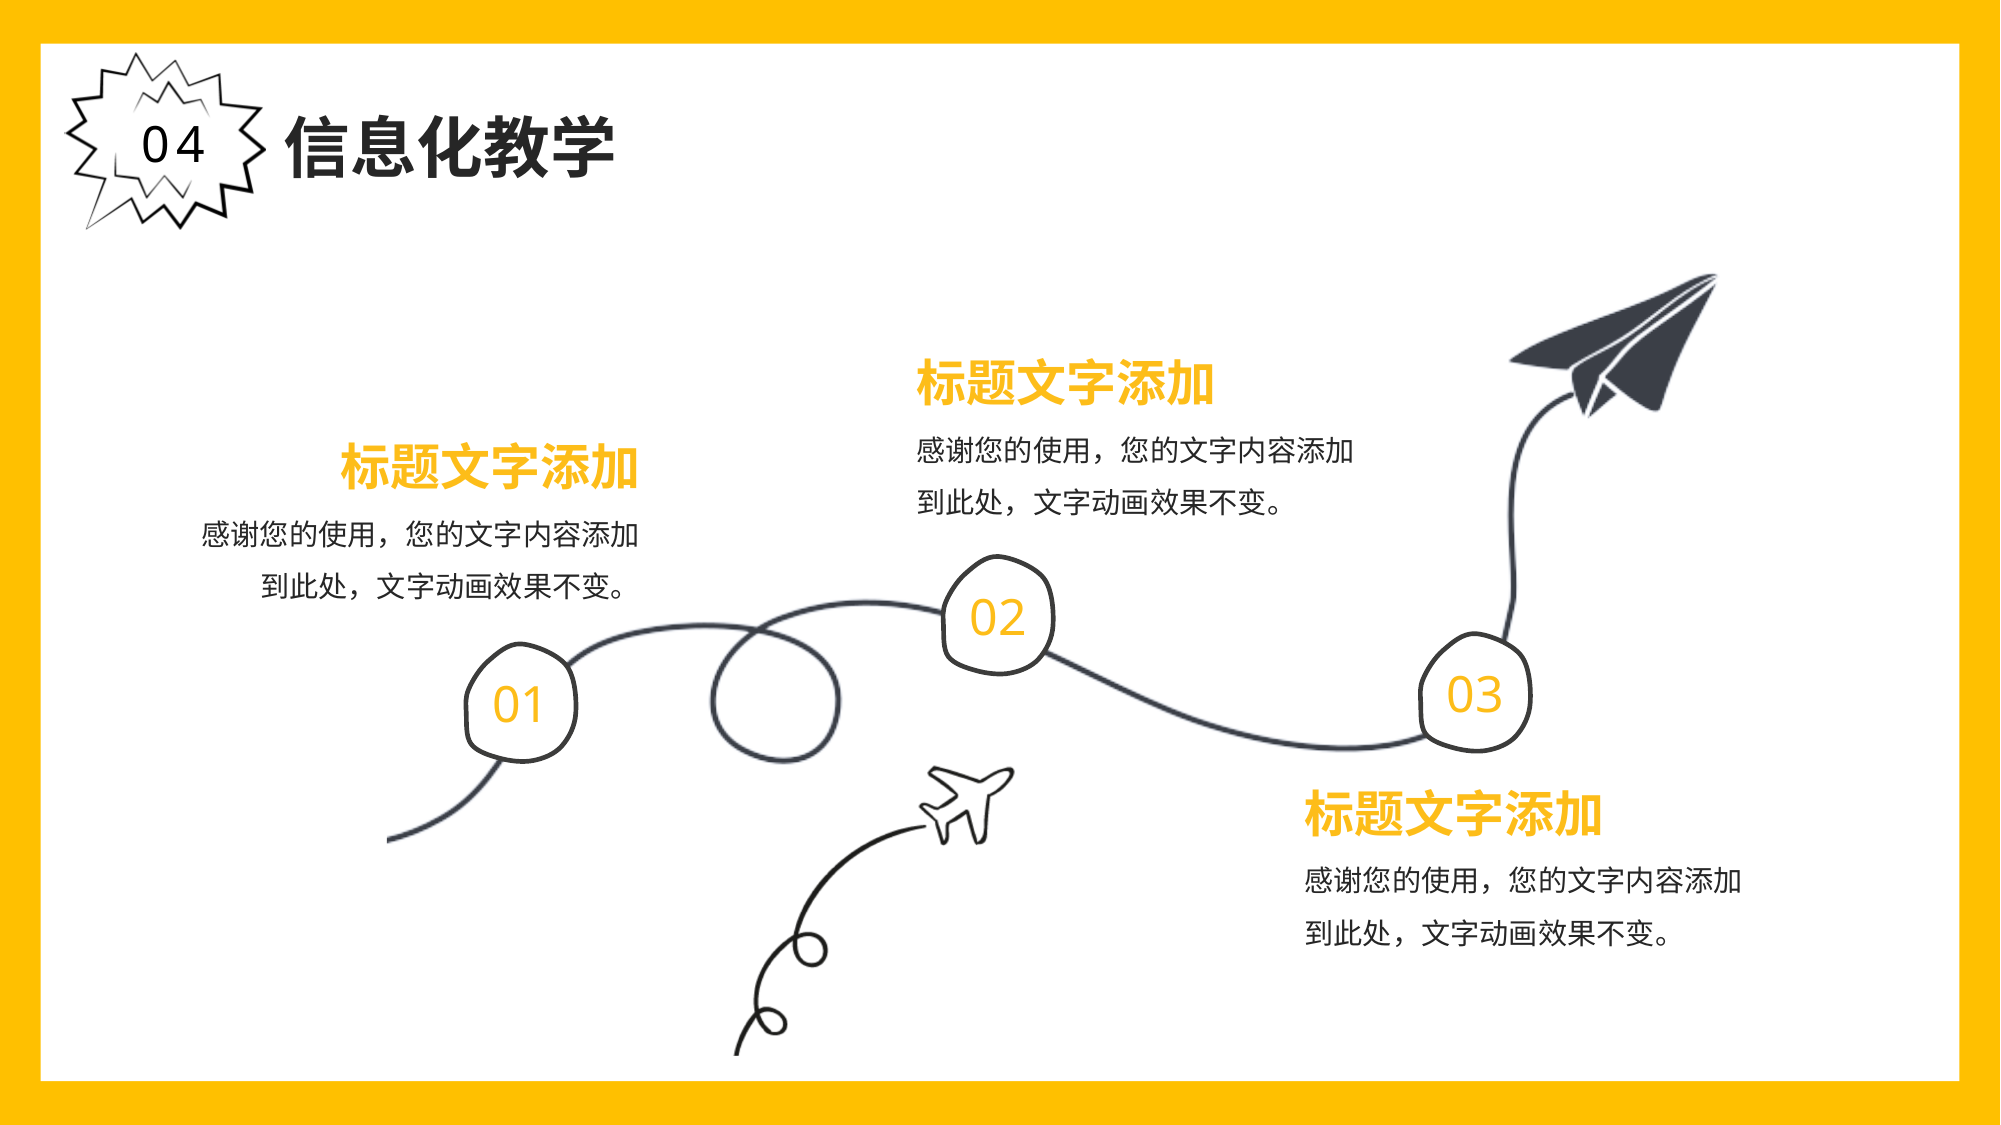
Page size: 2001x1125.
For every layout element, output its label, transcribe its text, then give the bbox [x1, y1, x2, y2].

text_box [173, 427, 655, 613]
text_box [1289, 774, 1772, 960]
picture [386, 187, 1720, 1055]
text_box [901, 343, 1383, 529]
text_box 信息化教学 [275, 98, 852, 193]
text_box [64, 52, 275, 230]
